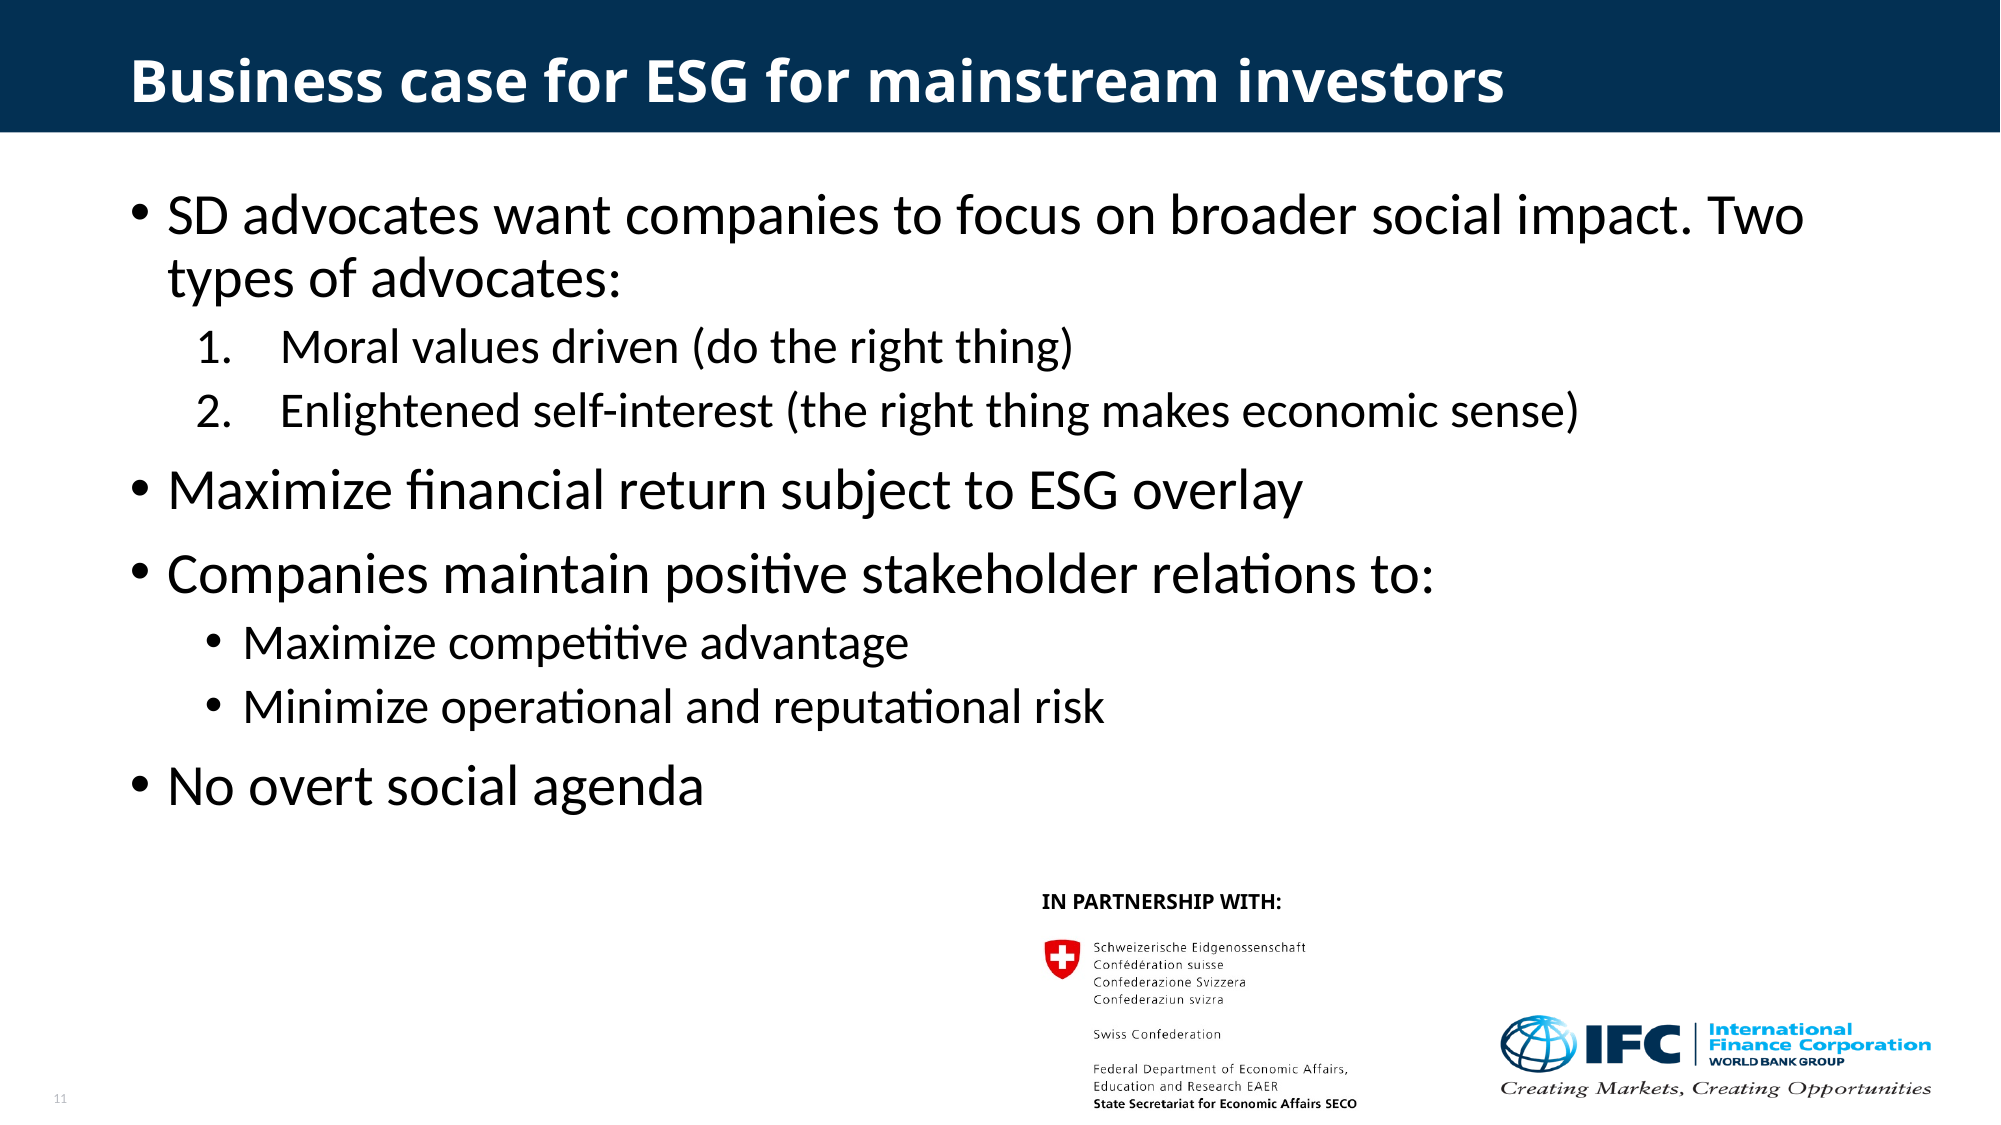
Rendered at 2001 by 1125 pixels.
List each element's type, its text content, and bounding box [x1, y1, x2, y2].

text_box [1027, 881, 1526, 1111]
picture [1526, 1015, 1931, 1098]
title Business case for ESG for mainstream investors [114, 49, 1890, 119]
picture [1526, 1026, 1536, 1034]
slide_number 11 [0, 1068, 121, 1125]
list SD advocates want companies to focus on broader social impact. Two types of advocates: Moral values driven (do the right thing) Enlightened self-interest (the right thing makes economic sense) Maximize financial return subject to ESG overlay Companies maintain positive stakeholder relations to: Maximize competitive advantage Minimize operational and reputational risk No overt social agenda [114, 176, 1840, 891]
